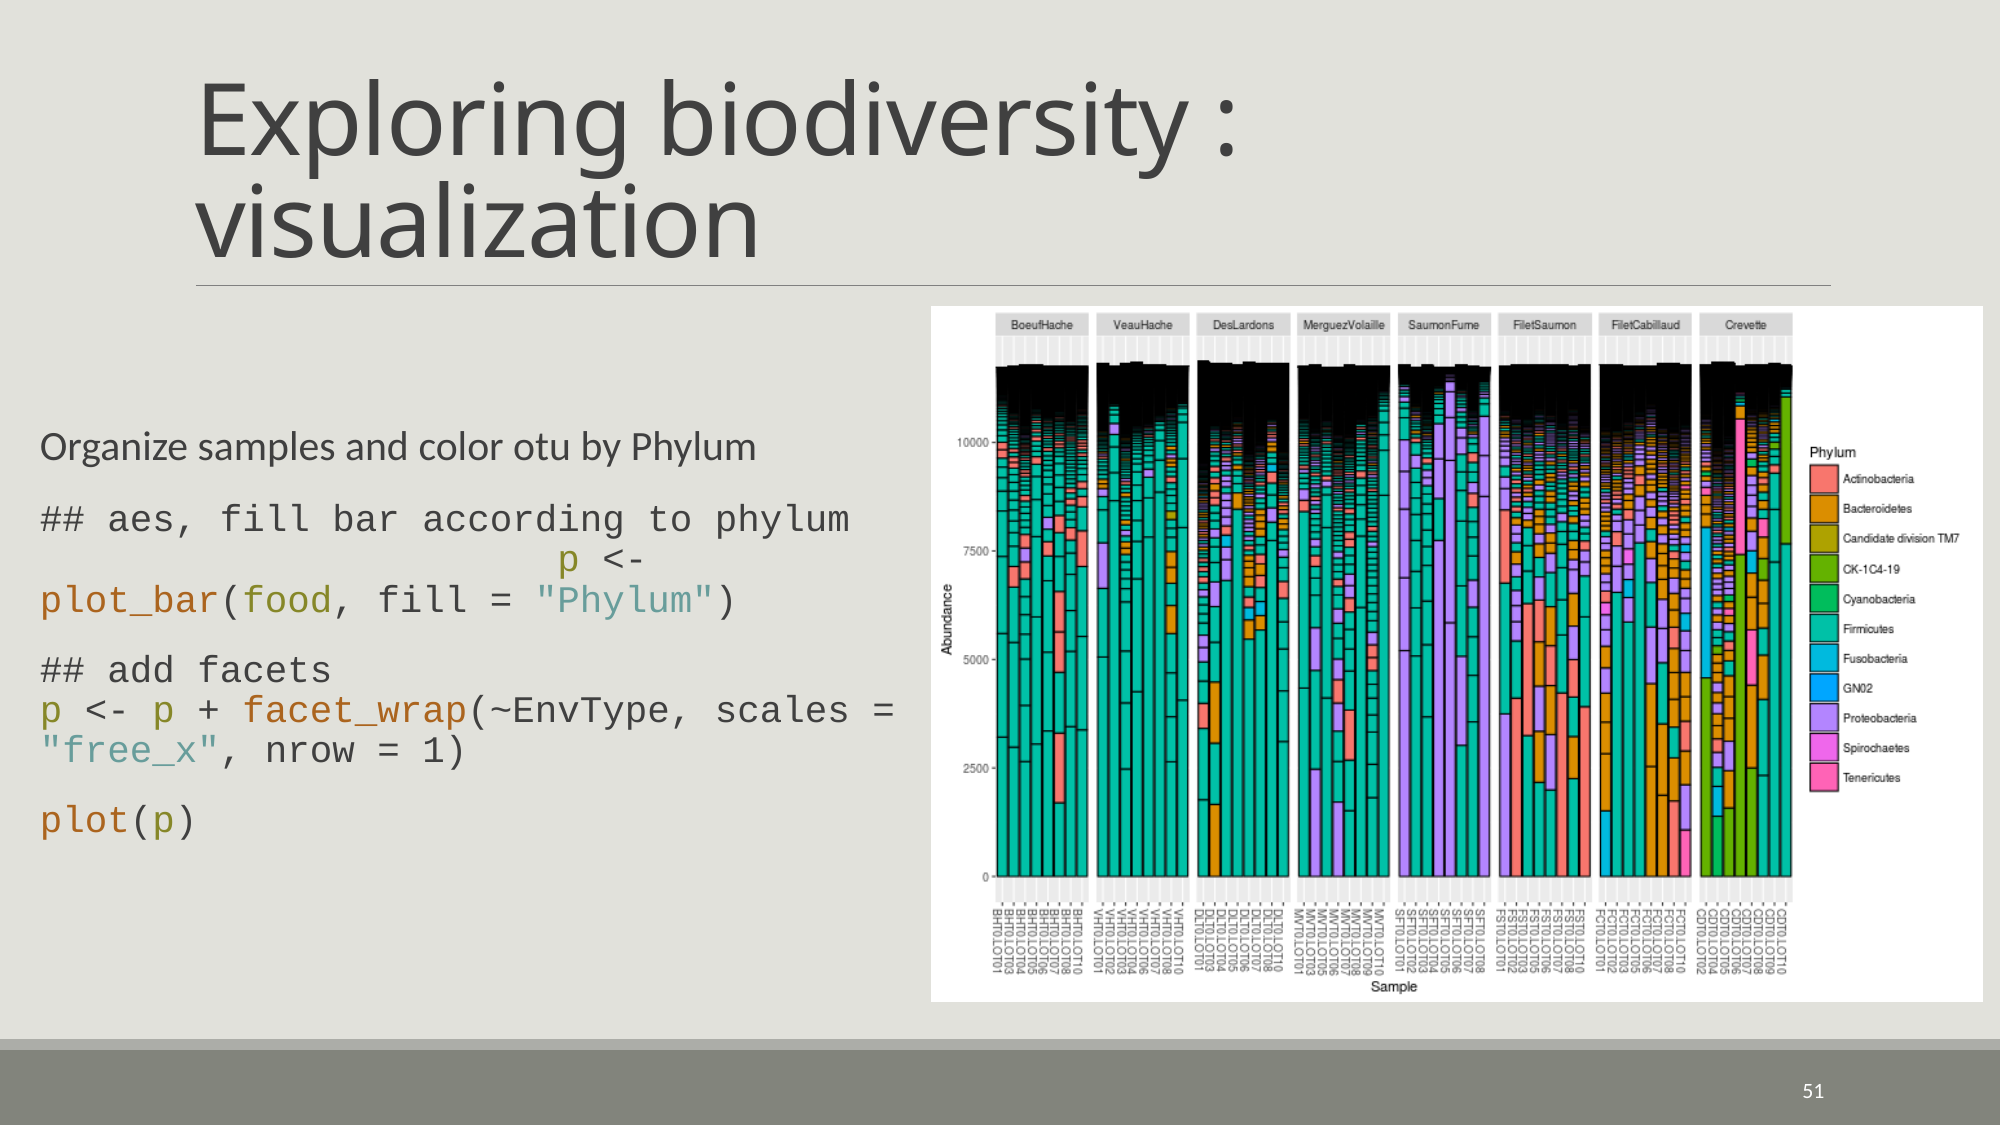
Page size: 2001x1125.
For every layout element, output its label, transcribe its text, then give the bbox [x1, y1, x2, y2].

slide_number 51 [1624, 1059, 1840, 1120]
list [931, 305, 1983, 1002]
title Exploring biodiversity : visualization [180, 47, 1830, 285]
list Organize samples and color otu by Phylum ## aes, fill bar according to phylum p <- plot_bar(food, fill = "Phylum") ## add facets p <- p + facet_wrap(~EnvType, scales = "free_x", nrow = 1) plot(p) [24, 302, 939, 963]
